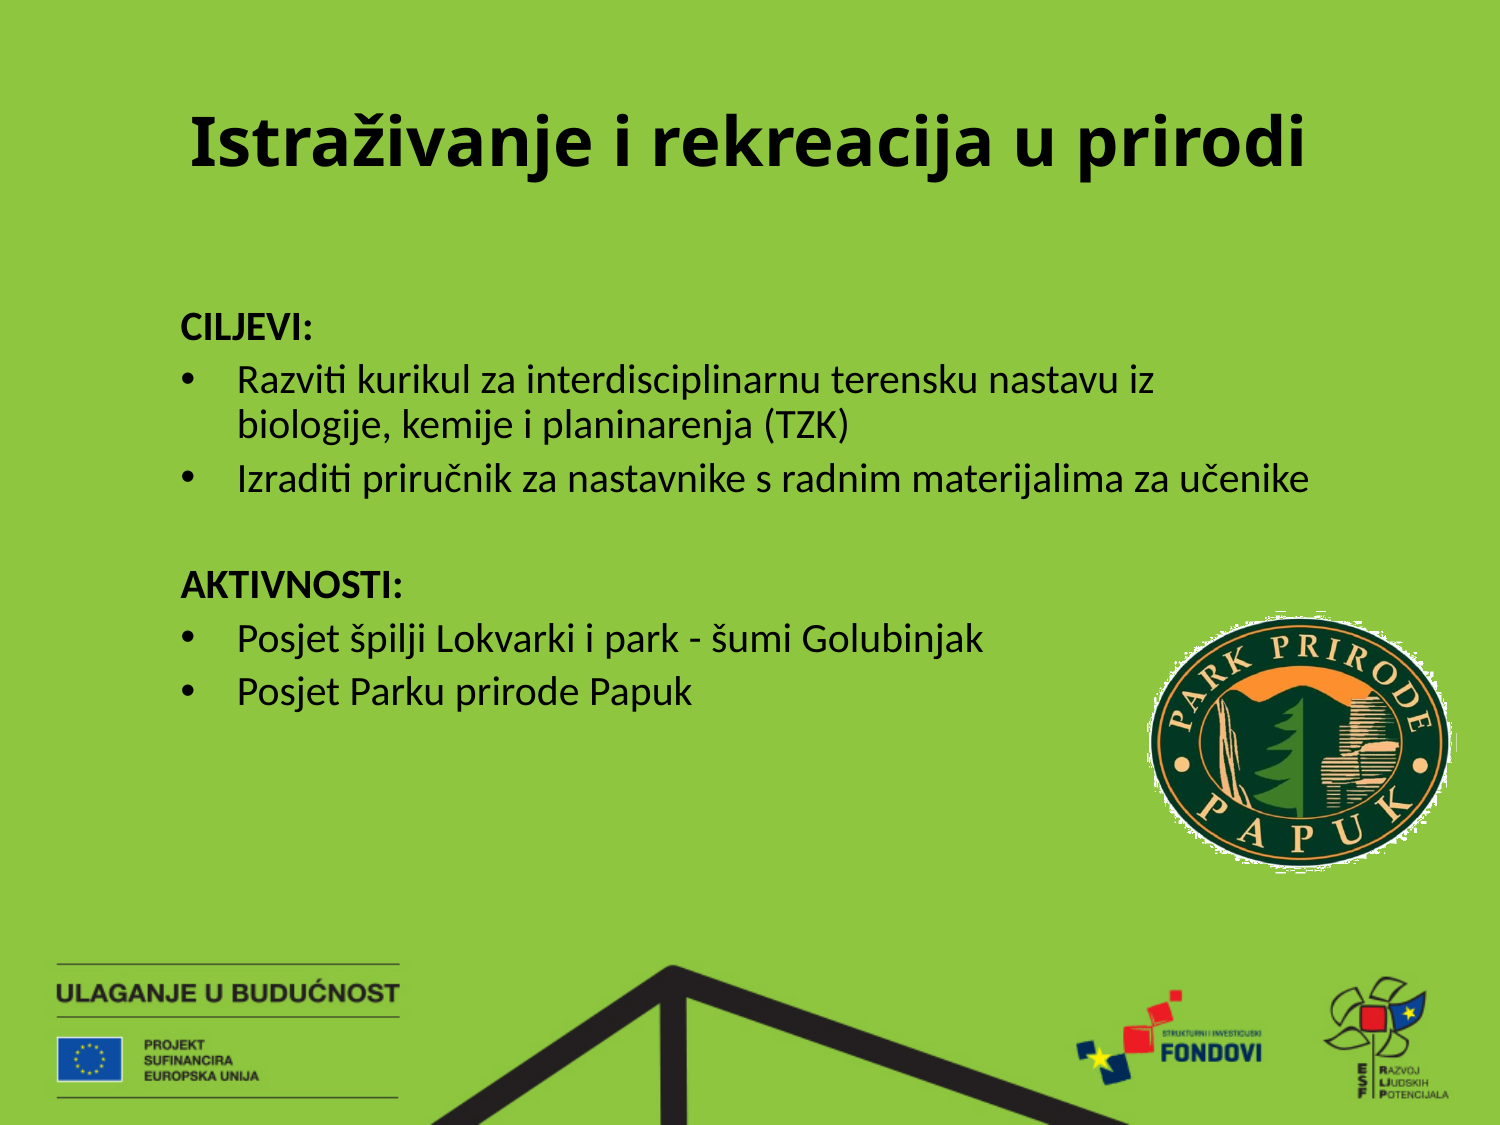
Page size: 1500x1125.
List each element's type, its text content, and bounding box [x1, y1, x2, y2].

title Istraživanje i rekreacija u prirodi [75, 45, 1425, 233]
picture [0, 0, 1500, 1125]
text_box [454, 95, 1358, 248]
list CILJEVI: Razviti kurikul za interdisciplinarnu terensku nastavu iz biologije, kemije i planinarenja (TZK) Izraditi priručnik za nastavnike s radnim materijalima za učenike AKTIVNOSTI: Posjet špilji Lokvarki i park - šumi Golubinjak Posjet Parku prirode Papuk [165, 296, 1334, 962]
